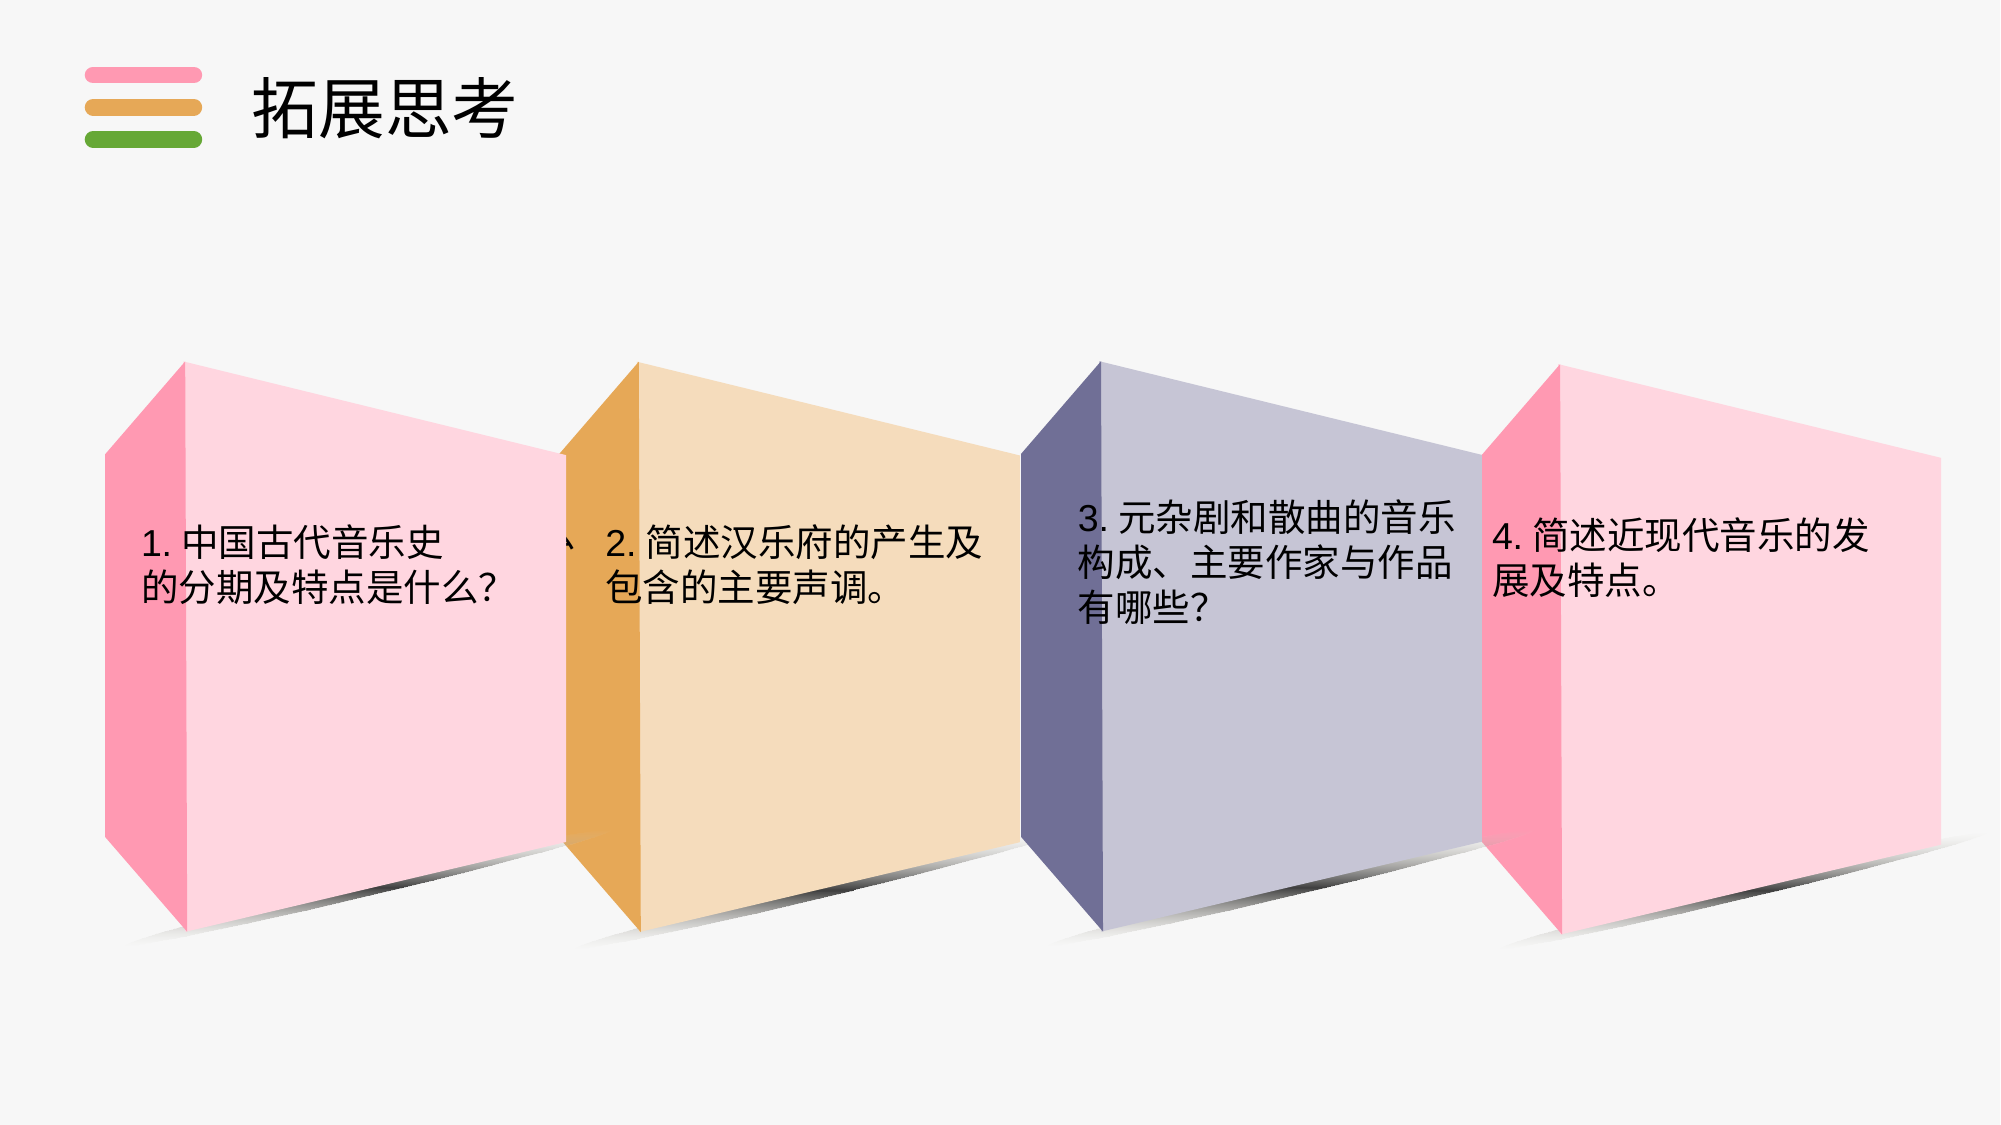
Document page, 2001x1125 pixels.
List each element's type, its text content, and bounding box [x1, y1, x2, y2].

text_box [1019, 361, 1541, 932]
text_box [93, 74, 194, 140]
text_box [1477, 364, 1993, 935]
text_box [102, 361, 618, 932]
text_box 拓展思考 [236, 59, 869, 234]
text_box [555, 361, 1068, 933]
